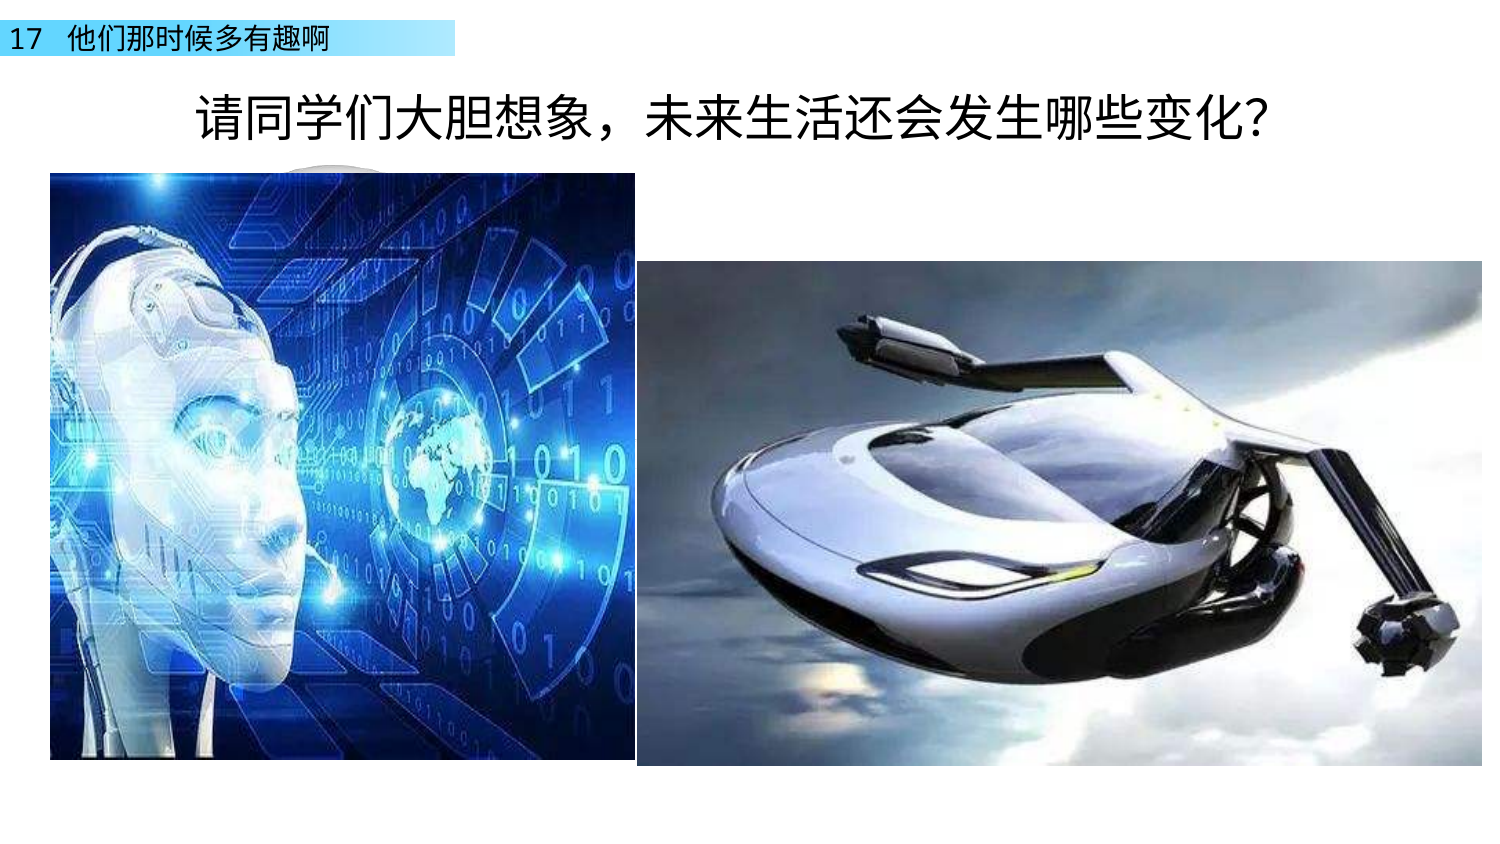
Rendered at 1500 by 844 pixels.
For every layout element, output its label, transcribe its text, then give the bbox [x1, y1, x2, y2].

picture [50, 173, 635, 760]
text_box 请同学们大胆想象，未来生活还会发生哪些变化？ [193, 91, 1420, 144]
picture [637, 261, 1482, 766]
